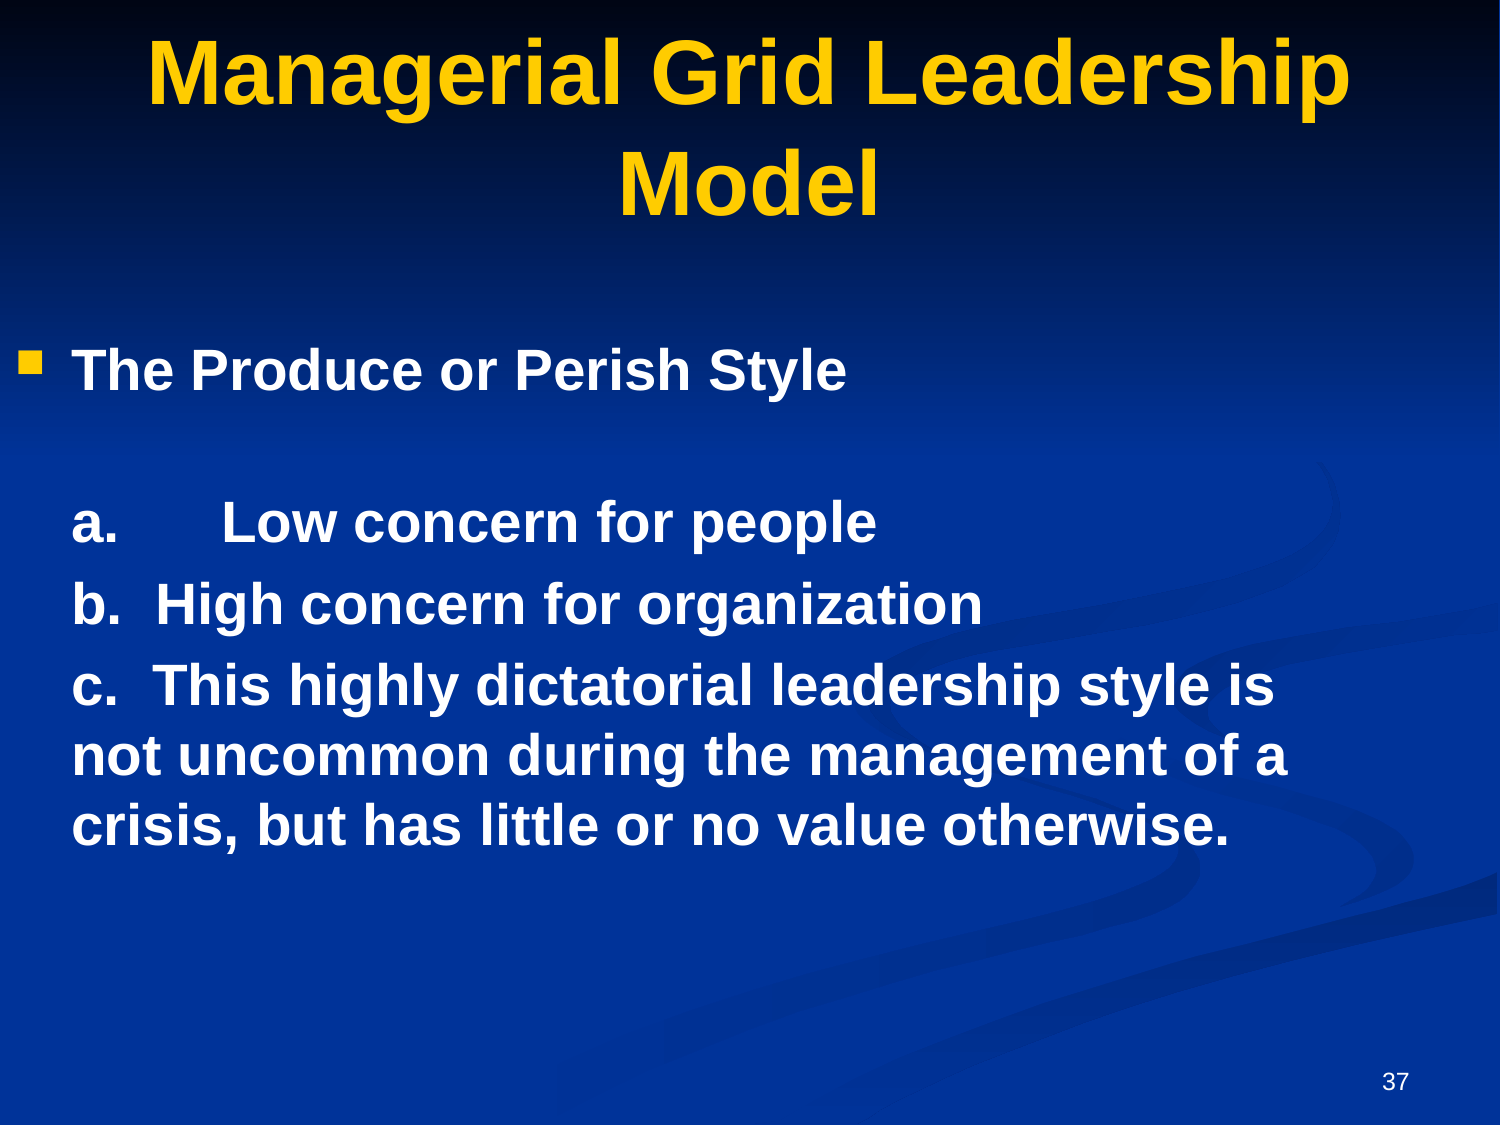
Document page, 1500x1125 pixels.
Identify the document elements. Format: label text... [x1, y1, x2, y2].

list The Produce or Perish Style a. Low concern for people b. High concern for organization c. This highly dictatorial leadership style is not uncommon during the management of a crisis, but has little or no value otherwise. [0, 324, 1438, 938]
slide_number 37 [1074, 1024, 1426, 1104]
title Managerial Grid Leadership Model [74, 44, 1426, 202]
